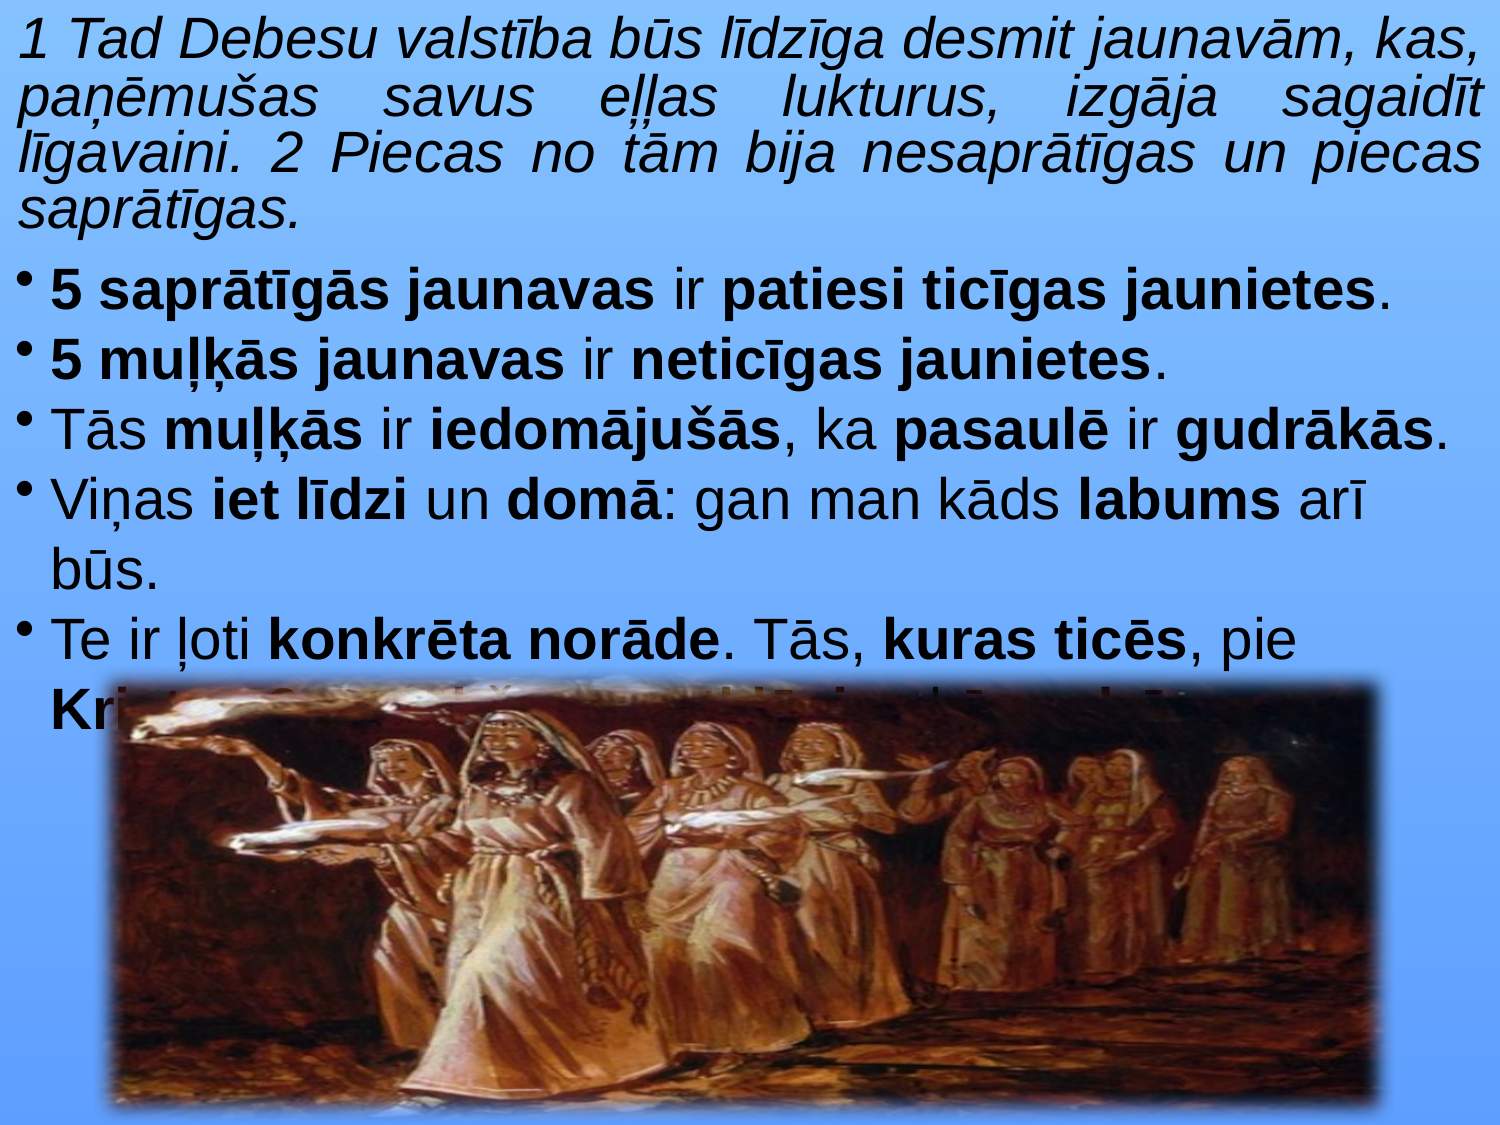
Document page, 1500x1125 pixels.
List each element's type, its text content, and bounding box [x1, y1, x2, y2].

text_box 5 saprātīgās jaunavas ir patiesi ticīgas jaunietes. 5 muļķās jaunavas ir neticīgas jaunietes. Tās muļķās ir iedomājušās, ka pasaulē ir gudrākās. Viņas iet līdzi un domā: gan man kāds labums arī būs. Te ir ļoti konkrēta norāde. Tās, kuras ticēs, pie Kristus 2. atnākšanas atklāsies kā gudrās. [0, 243, 1500, 749]
picture [93, 666, 1395, 1125]
list 1 Tad Debesu valstība būs līdzīga desmit jaunavām, kas, paņēmušas savus eļļas lukturus, izgāja sagaidīt līgavaini. 2 Piecas no tām bija nesaprātīgas un piecas saprātīgas. [0, 0, 1500, 178]
